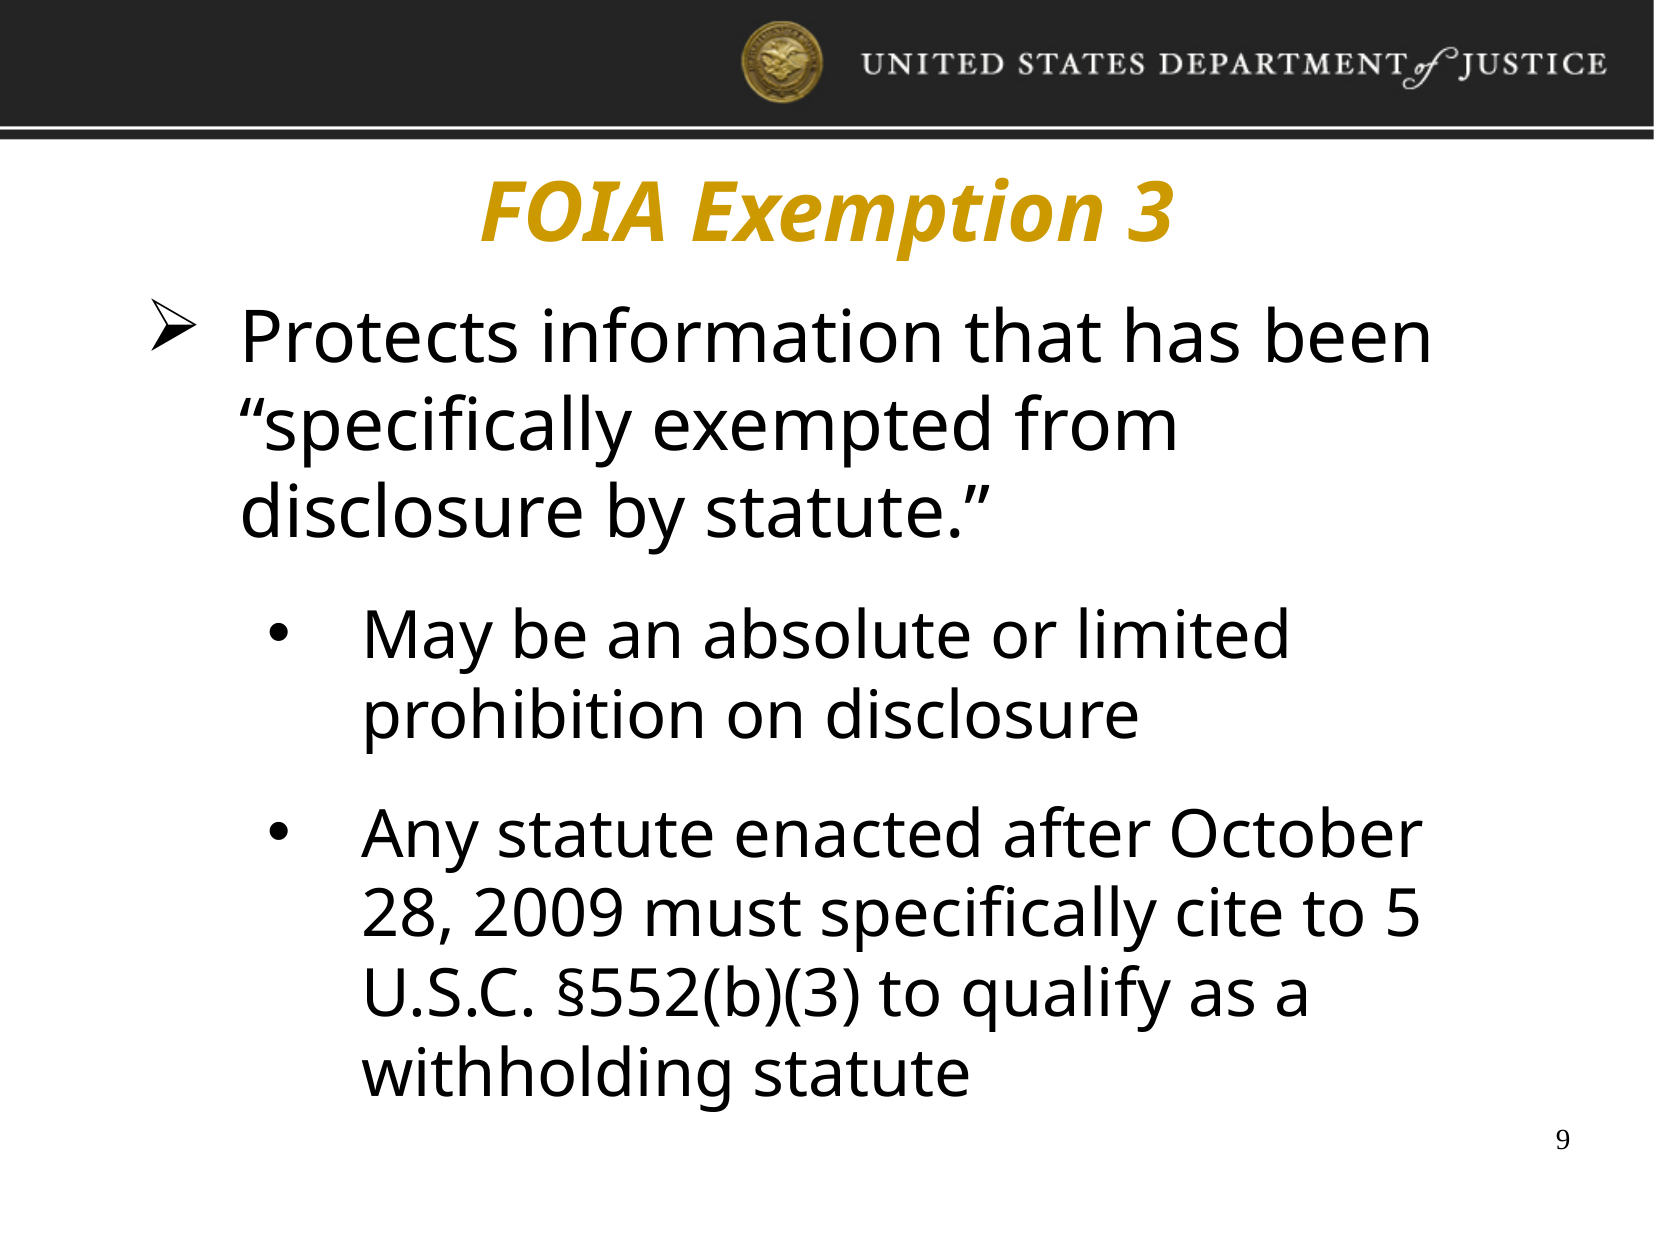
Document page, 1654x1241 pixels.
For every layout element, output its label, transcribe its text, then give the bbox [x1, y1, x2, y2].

text_box Protects information that has been “specifically exempted from disclosure by statute.” May be an absolute or limited prohibition on disclosure Any statute enacted after October 28, 2009 must specifically cite to 5 U.S.C. §552(b)(3) to qualify as a withholding statute [129, 280, 1545, 1120]
picture [0, 0, 1654, 1236]
slide_number 9 [1185, 1122, 1571, 1208]
text_box FOIA Exemption 3 [33, 157, 1621, 269]
